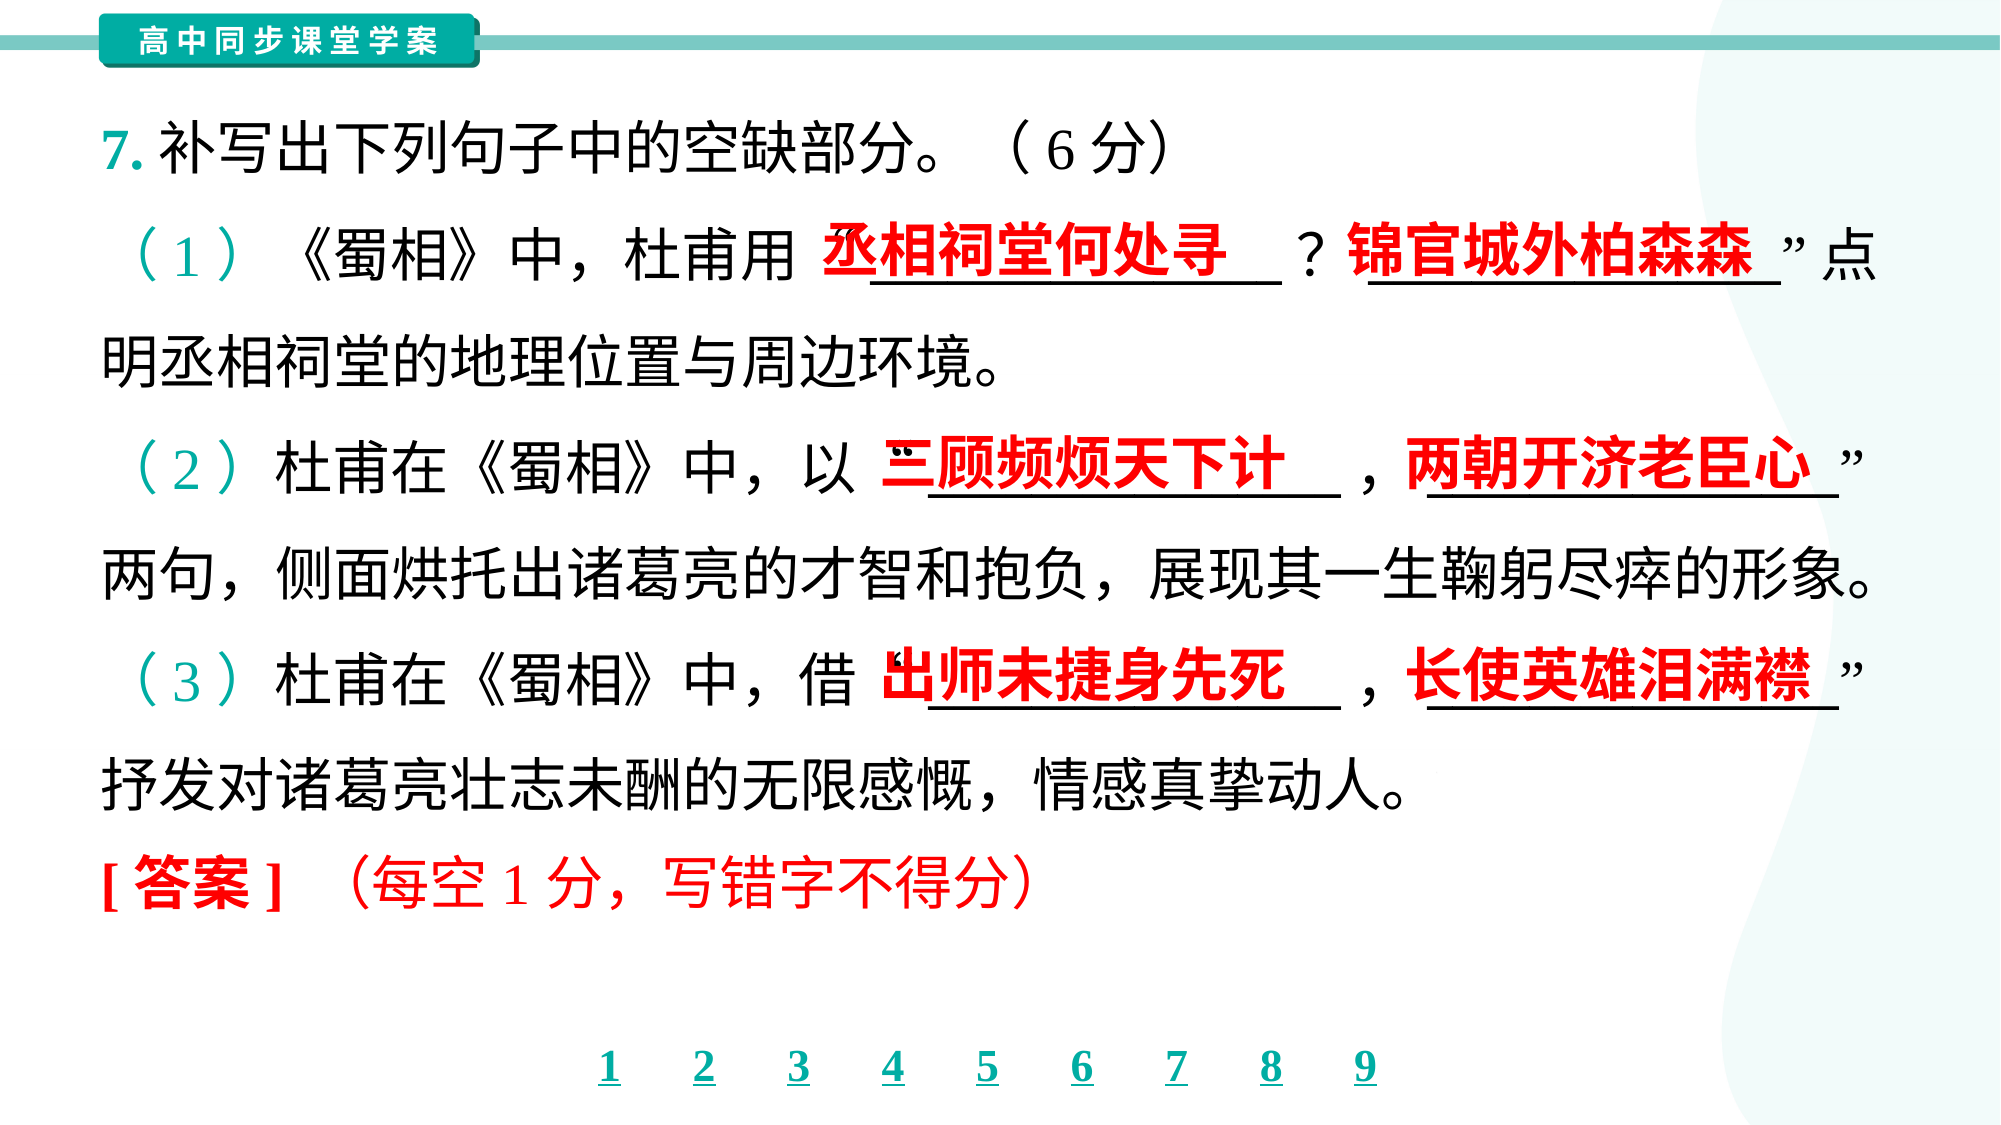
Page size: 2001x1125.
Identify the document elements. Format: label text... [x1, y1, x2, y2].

text_box 出师未捷身先死 [857, 602, 1310, 697]
text_box 两朝开济老臣心 [1382, 389, 1835, 484]
text_box [答案] （每空1分，写错字不得分） [100, 812, 1899, 905]
text_box 丞相祠堂何处寻 [798, 177, 1252, 272]
text_box 7.补写出下列句子中的空缺部分。（6分） [100, 76, 1899, 170]
text_box 锦官城外柏森森 [1323, 177, 1777, 272]
text_box 长使英雄泪满襟 [1382, 602, 1835, 697]
text_box （1）《蜀相》中，杜甫用“________________？________________”点 明丞相祠堂的地理位置与周边环境。 （2）杜甫在《蜀相》中，以“________________，________________” 两句，侧面烘托出诸葛亮的才智和抱负，展现其一生鞠躬尽瘁的形象。 （3）杜甫在《蜀相》中，借“________________，________________” 抒发对诸葛亮壮志未酬的无限感慨，情感真挚动人。 [100, 182, 1899, 807]
text_box 三顾频烦天下计 [857, 389, 1310, 484]
picture [0, 0, 2000, 1125]
